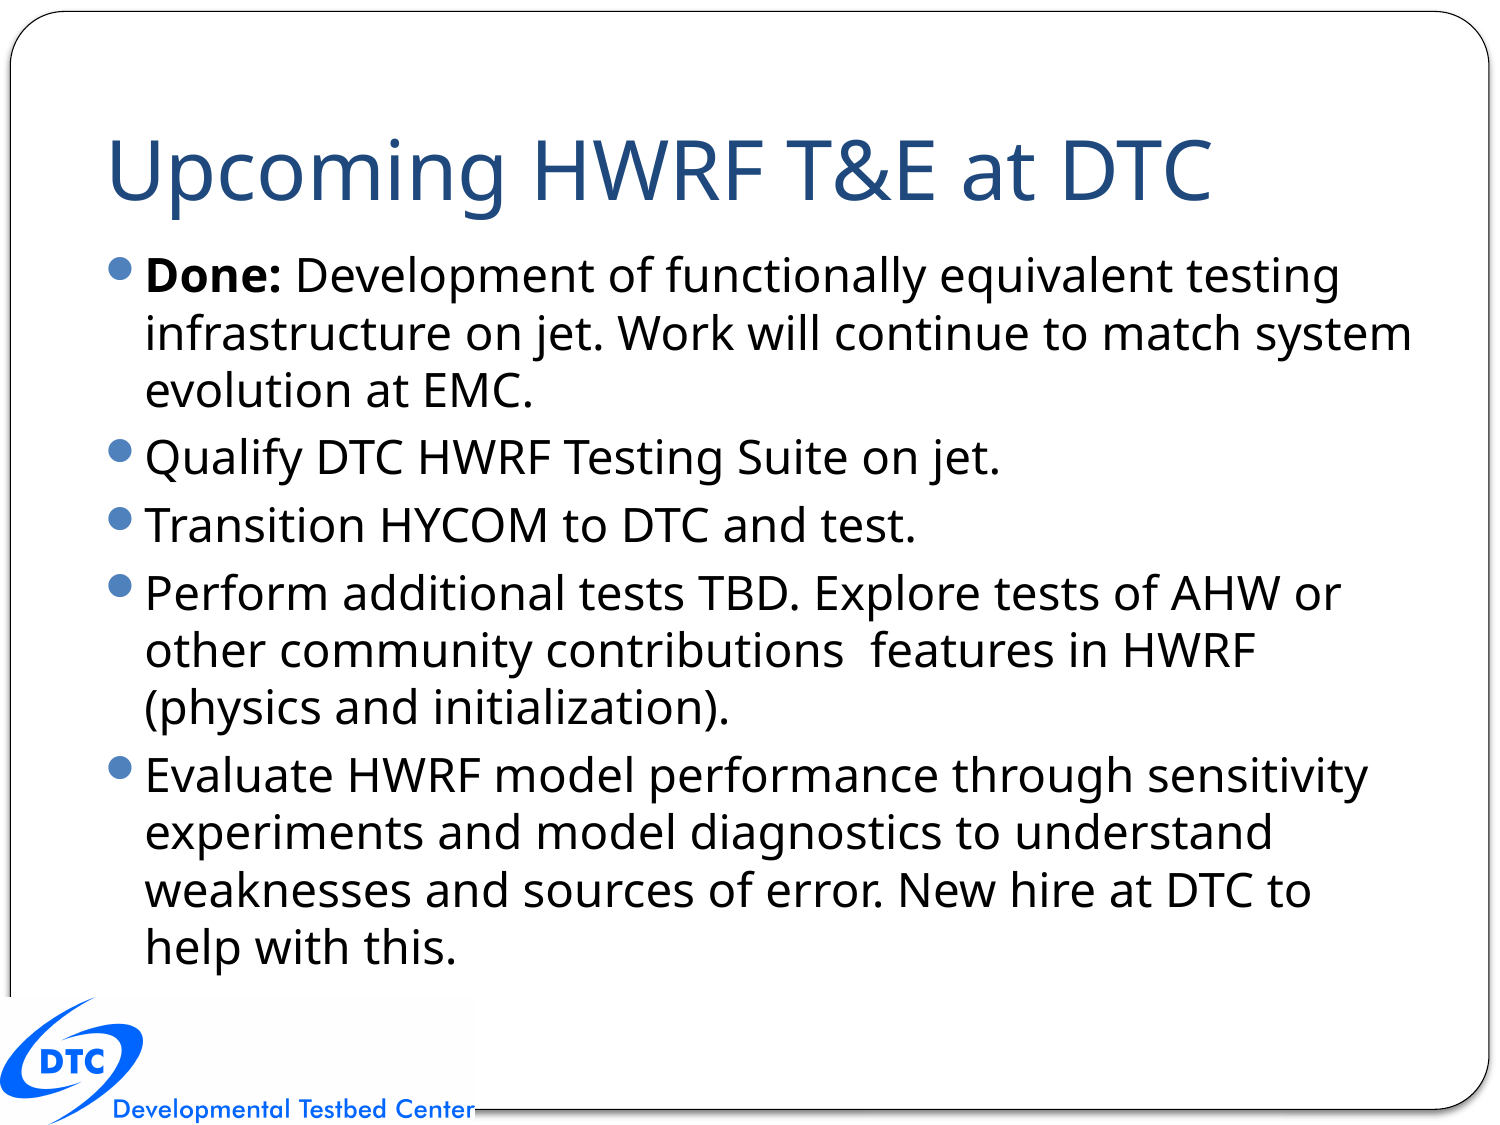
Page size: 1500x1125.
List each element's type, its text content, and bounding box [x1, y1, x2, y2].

list Done: Development of functionally equivalent testing infrastructure on jet. Work will continue to match system evolution at EMC. Qualify DTC HWRF Testing Suite on jet. Transition HYCOM to DTC and test. Perform additional tests TBD. Explore tests of AHW or other community contributions features in HWRF (physics and initialization). Evaluate HWRF model performance through sensitivity experiments and model diagnostics to understand weaknesses and sources of error. New hire at DTC to help with this. [89, 237, 1433, 988]
title Upcoming HWRF T&E at DTC [89, 44, 1433, 233]
picture [0, 997, 476, 1125]
